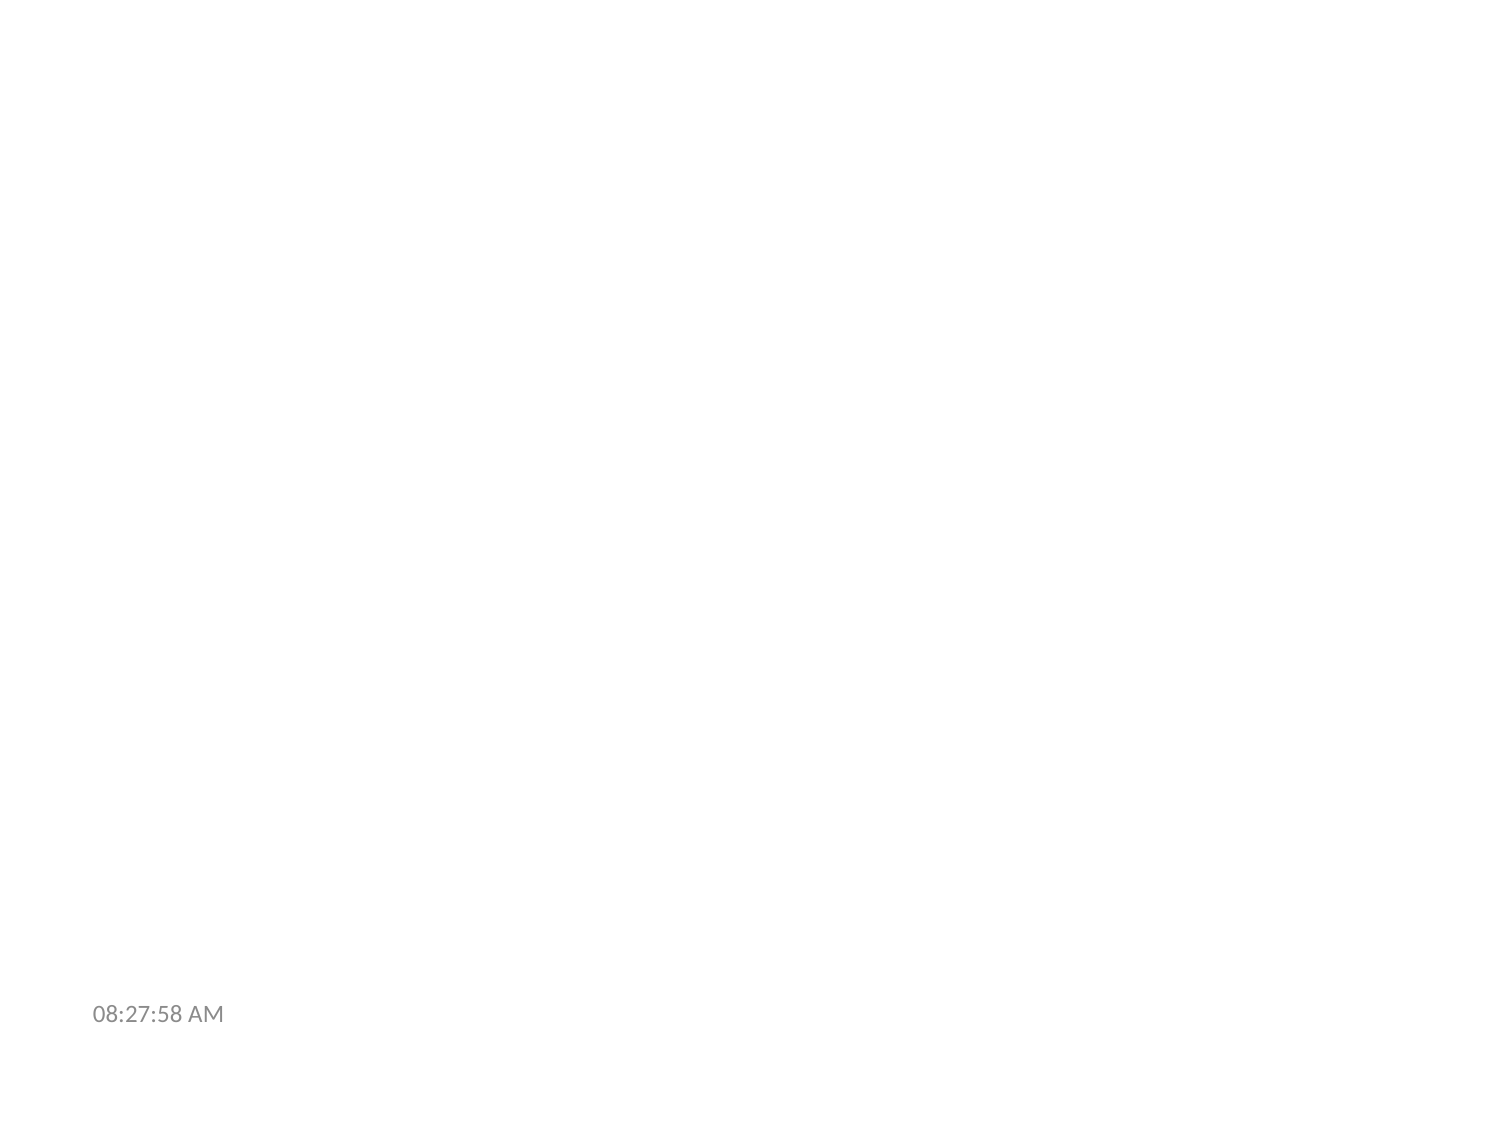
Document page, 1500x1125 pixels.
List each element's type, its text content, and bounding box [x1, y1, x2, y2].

text_box 3:35:09 PM [77, 982, 428, 1043]
